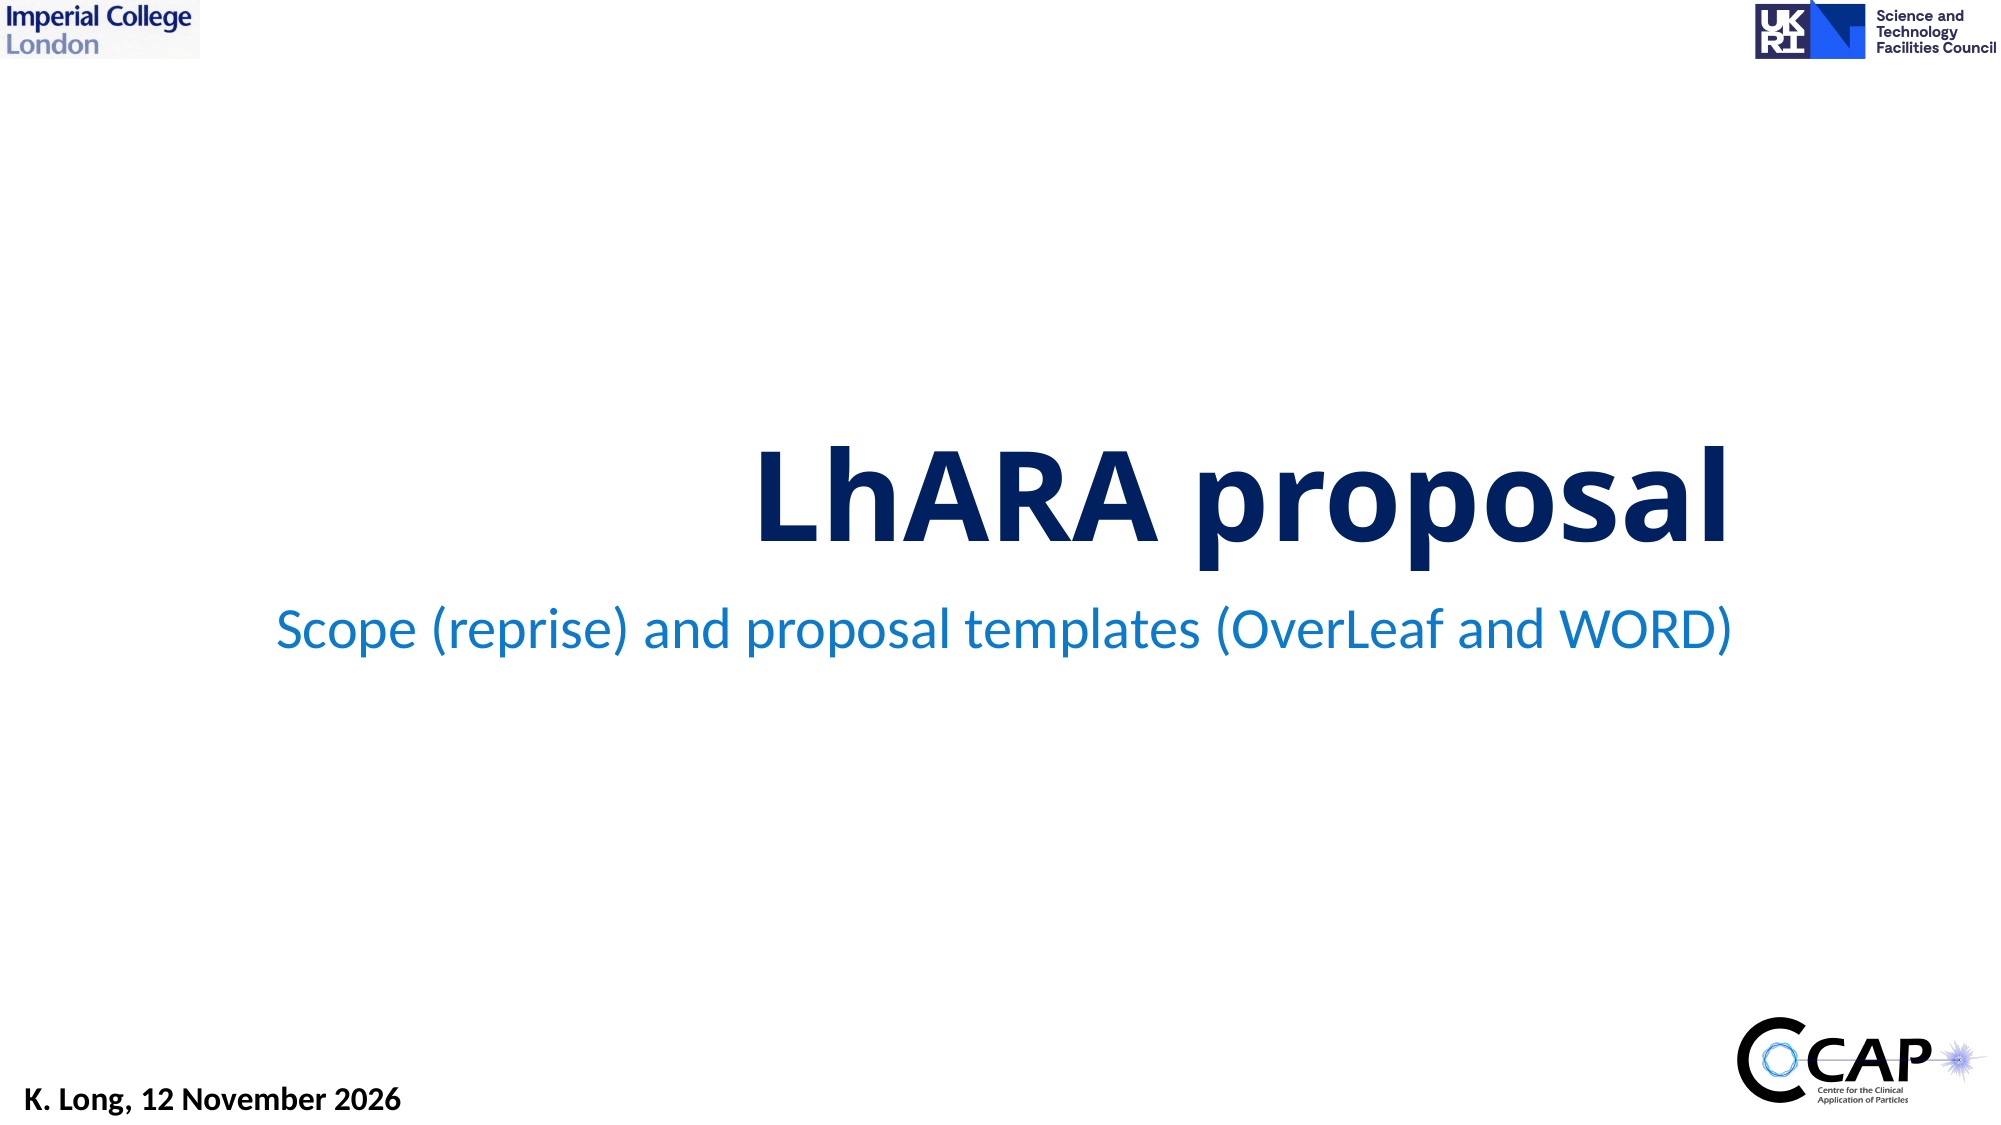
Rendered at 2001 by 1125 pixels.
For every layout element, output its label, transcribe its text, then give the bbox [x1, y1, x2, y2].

picture [0, 0, 200, 59]
picture [1731, 996, 2000, 1124]
picture [1755, 0, 1996, 59]
title LhARA proposal [249, 184, 1750, 576]
subtitle Scope (reprise) and proposal templates (OverLeaf and WORD) [249, 590, 1750, 863]
